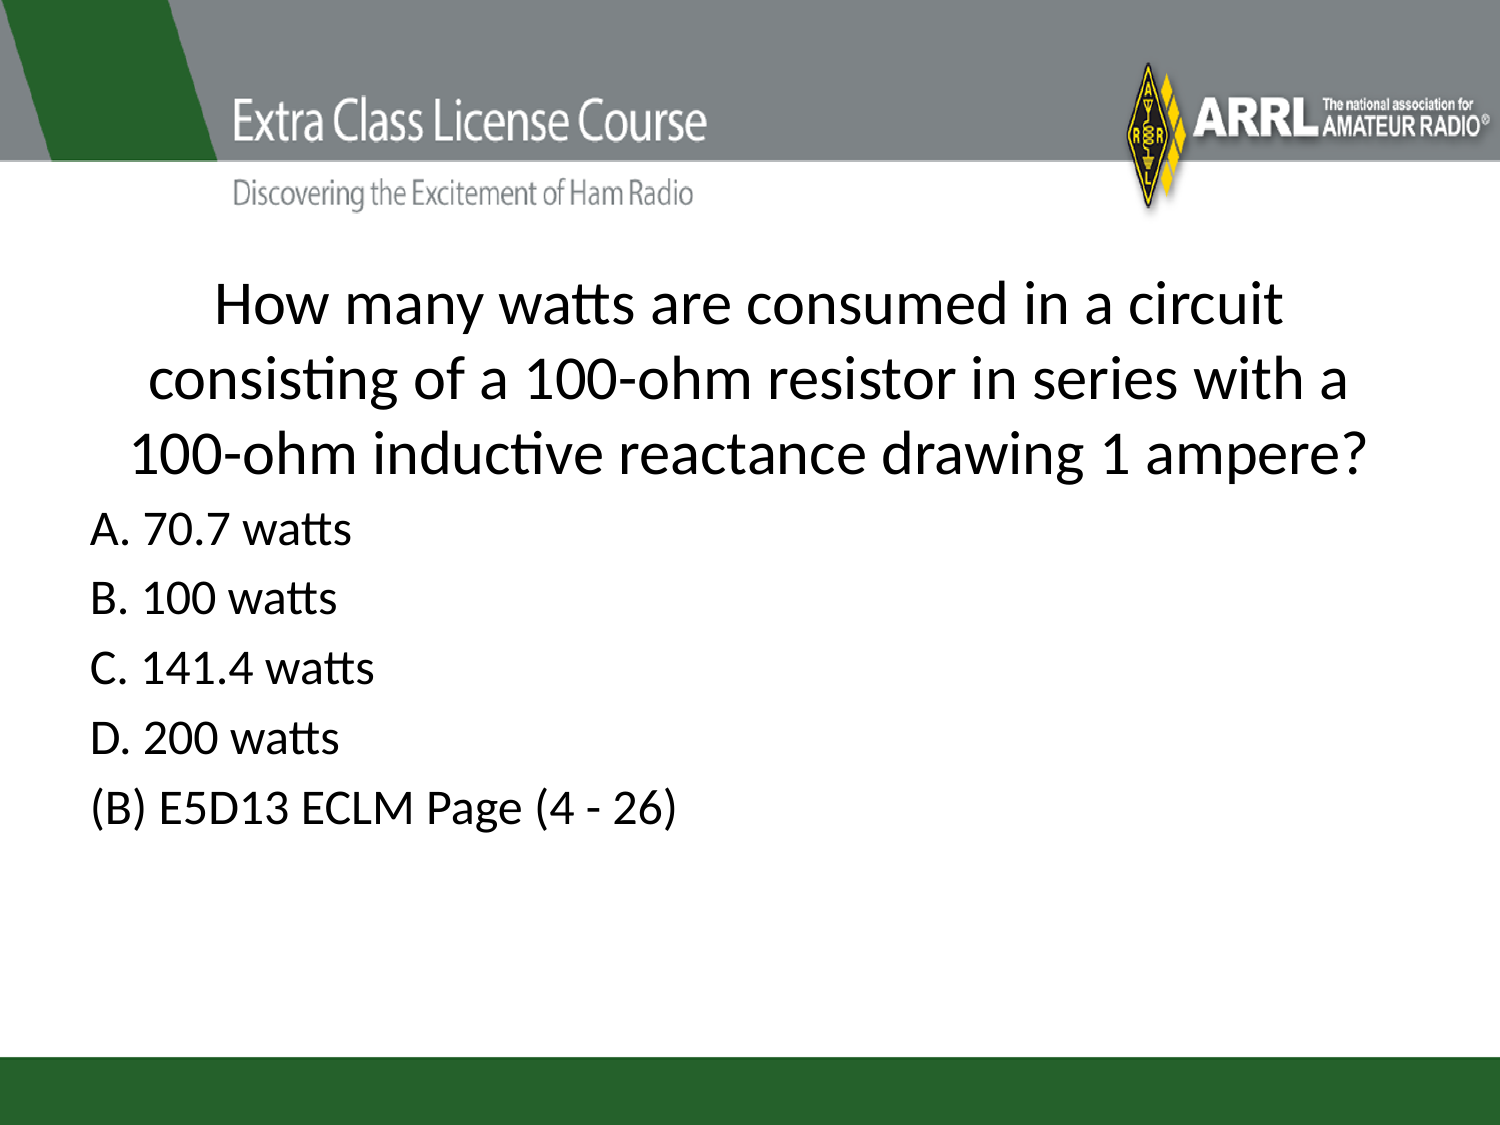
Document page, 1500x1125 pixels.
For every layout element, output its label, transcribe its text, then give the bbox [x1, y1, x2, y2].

title How many watts are consumed in a circuit consisting of a 100-ohm resistor in series with a 100-ohm inductive reactance drawing 1 ampere? [75, 254, 1425, 435]
list A. 70.7 watts B. 100 watts C. 141.4 watts D. 200 watts (B) E5D13 ECLM Page (4 - 26) [75, 487, 1425, 1005]
picture [0, 0, 1500, 1125]
